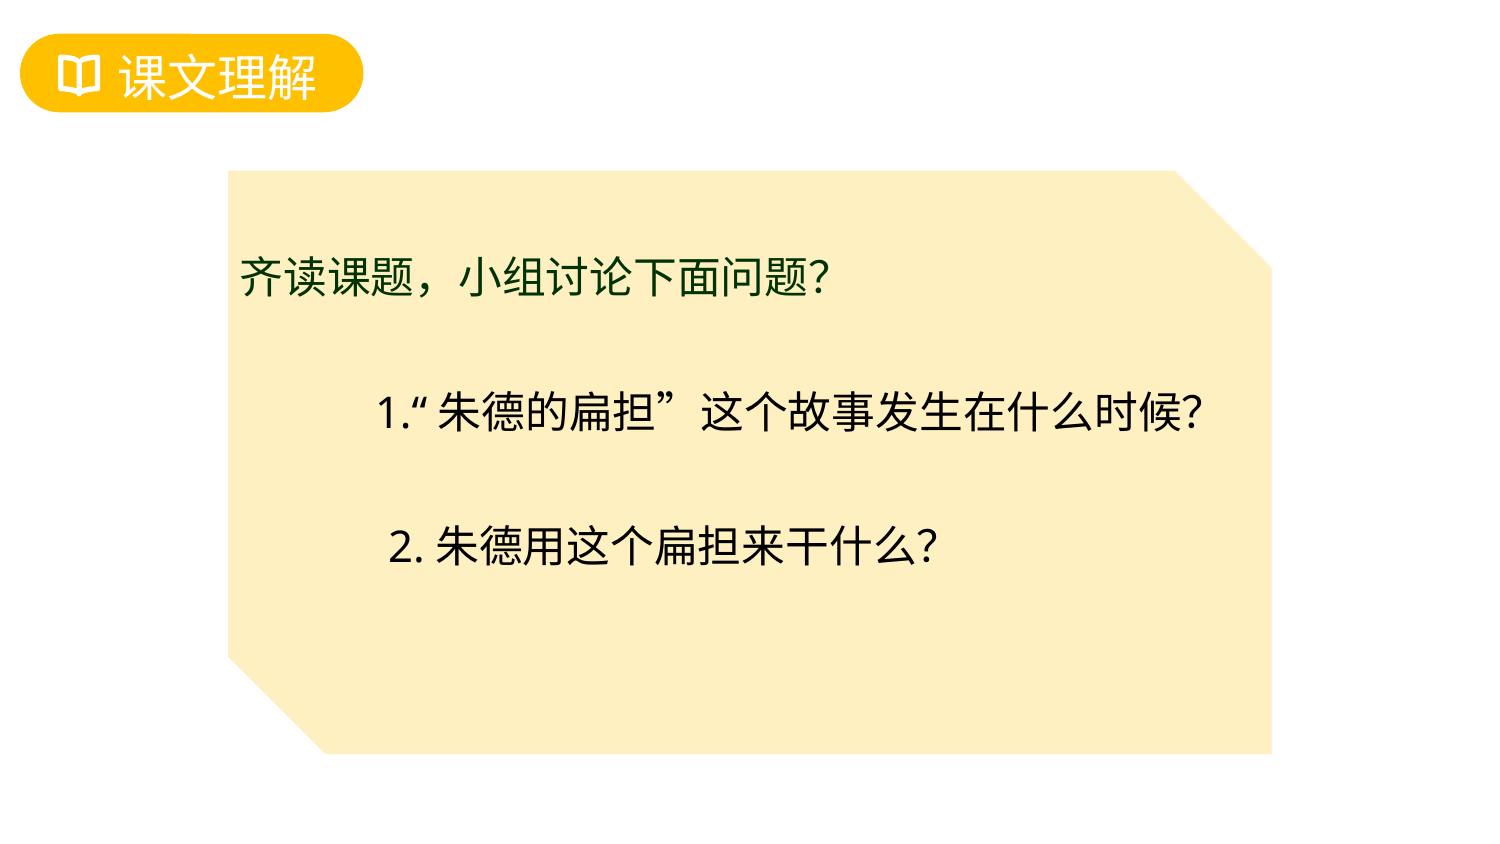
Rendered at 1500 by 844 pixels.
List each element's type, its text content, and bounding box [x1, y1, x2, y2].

text_box 2.朱德用这个扁担来干什么？ [376, 513, 1241, 578]
text_box 齐读课题，小组讨论下面问题？ [228, 244, 1212, 308]
text_box 1.“朱德的扁担”这个故事发生在什么时候？ [283, 378, 1405, 443]
text_box [227, 169, 1273, 756]
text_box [19, 33, 364, 115]
